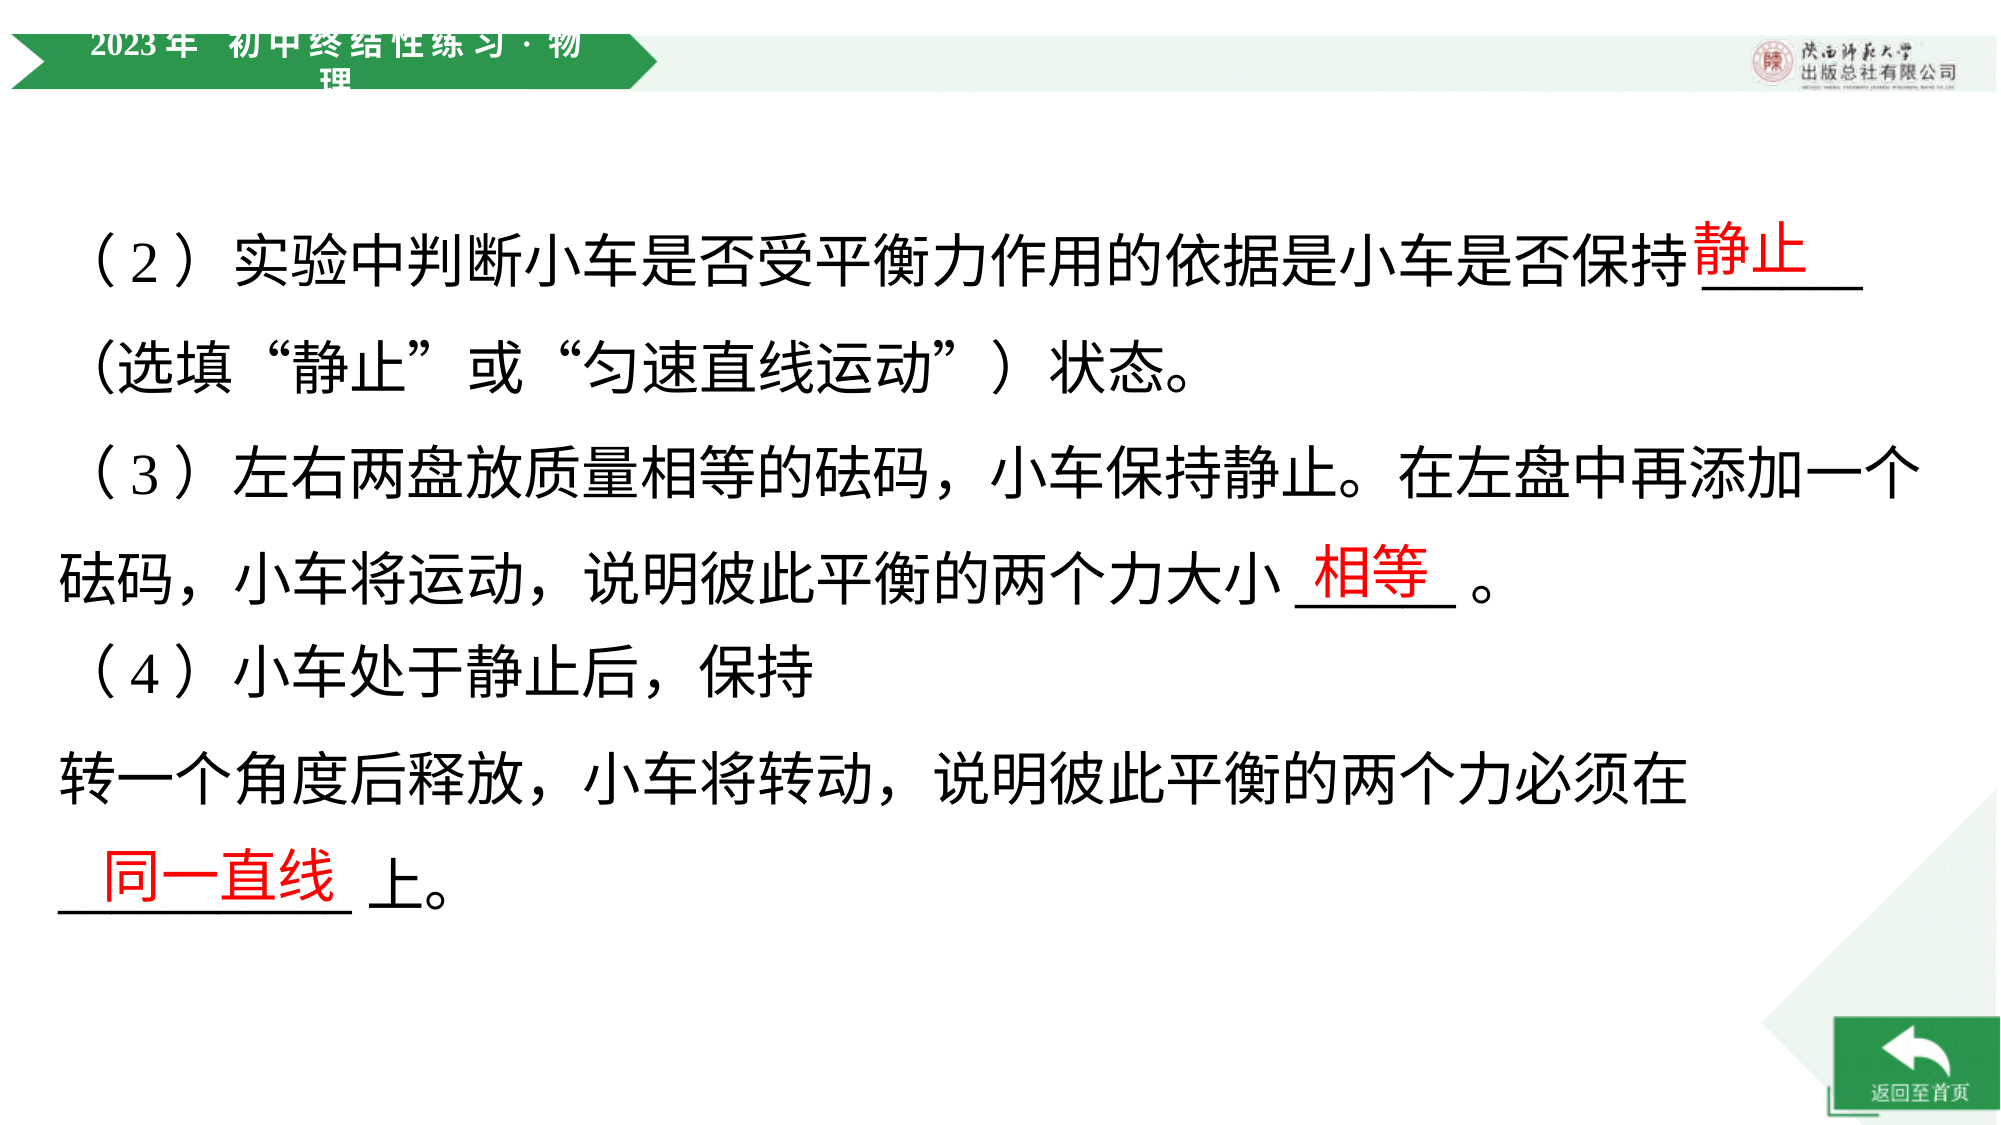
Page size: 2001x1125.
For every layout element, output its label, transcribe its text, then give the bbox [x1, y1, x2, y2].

text_box （2）实验中判断小车是否受平衡力作用的依据是小车是否保持______ （选填“静止”或“匀速直线运动”）状态。 [58, 188, 1941, 388]
text_box 静止 [1685, 175, 1816, 270]
text_box （3）左右两盘放质量相等的砝码，小车保持静止。在左盘中再添加一个 砝码，小车将运动，说明彼此平衡的两个力大小______。 [58, 399, 1941, 598]
text_box 同一直线 [95, 802, 343, 897]
text_box 相等 [1306, 498, 1437, 593]
picture [0, 0, 2001, 1125]
